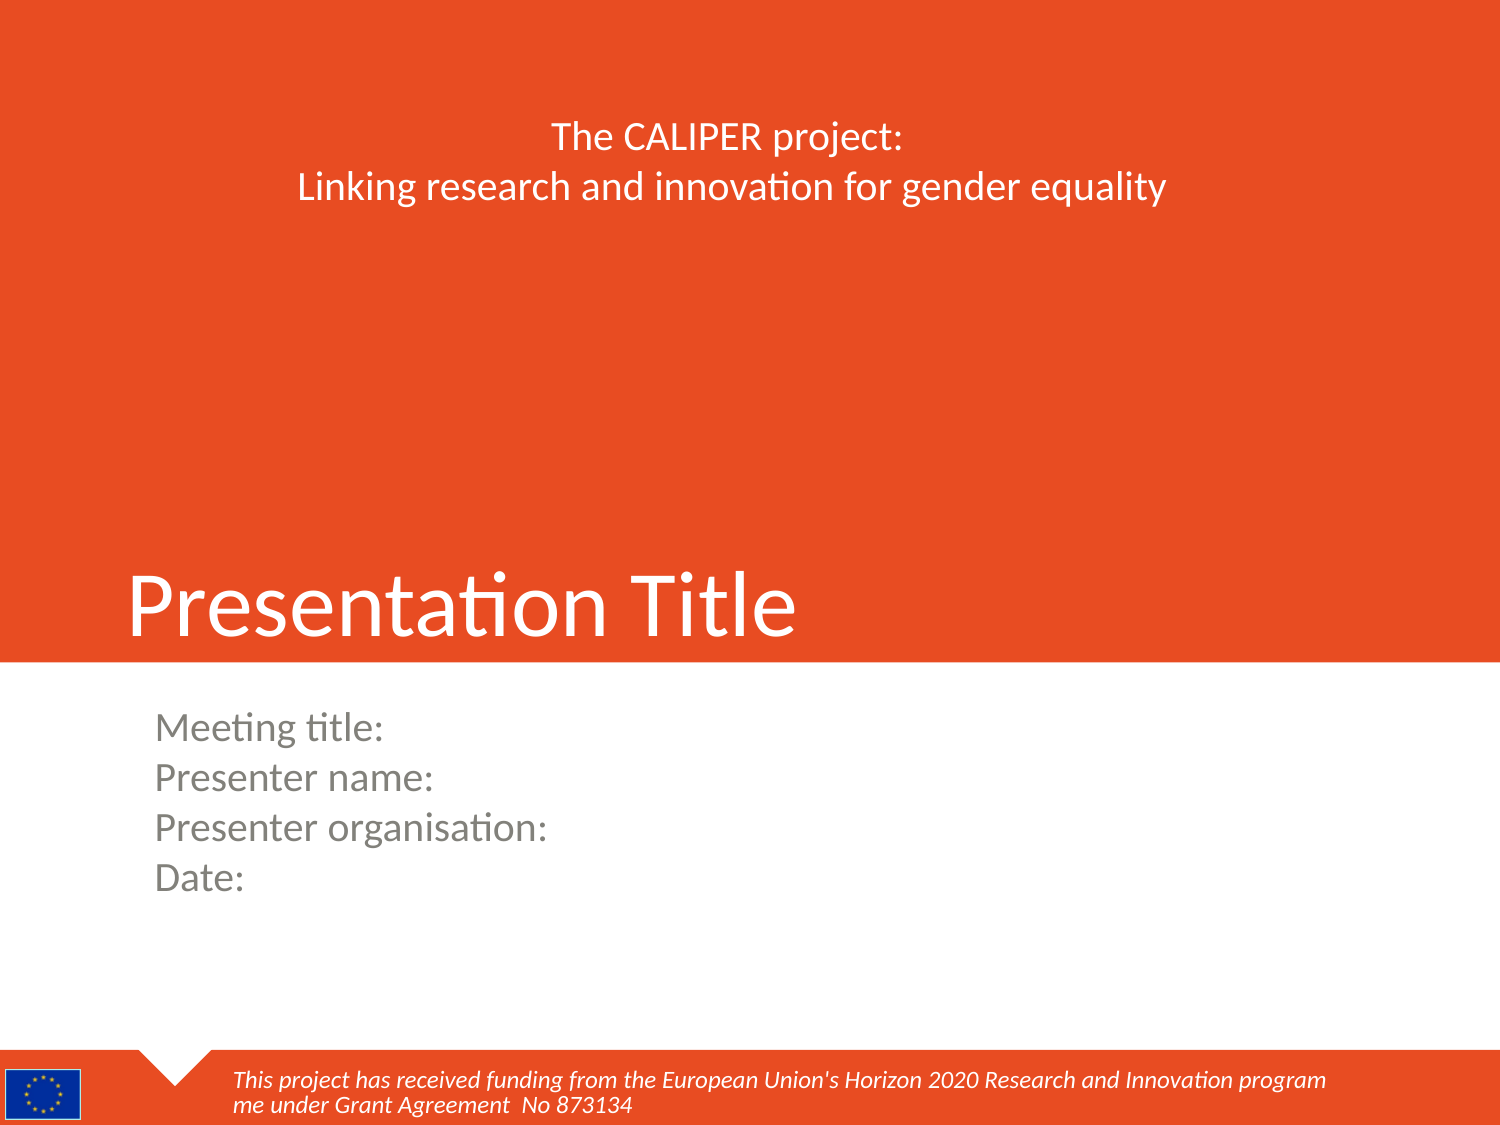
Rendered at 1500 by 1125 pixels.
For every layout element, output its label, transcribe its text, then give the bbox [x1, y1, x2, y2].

title Presentation Title [118, 362, 1394, 663]
text_box The CALIPER project: Linking research and innovation for gender equality [29, 101, 1436, 262]
picture [5, 1069, 81, 1120]
footer This project has received funding from the European Union's Horizon 2020 Research and Innovation programme under Grant Agreement No 873134 [218, 1056, 1346, 1116]
subtitle Meeting title: Presenter name: Presenter organisation: Date: [118, 699, 1394, 988]
